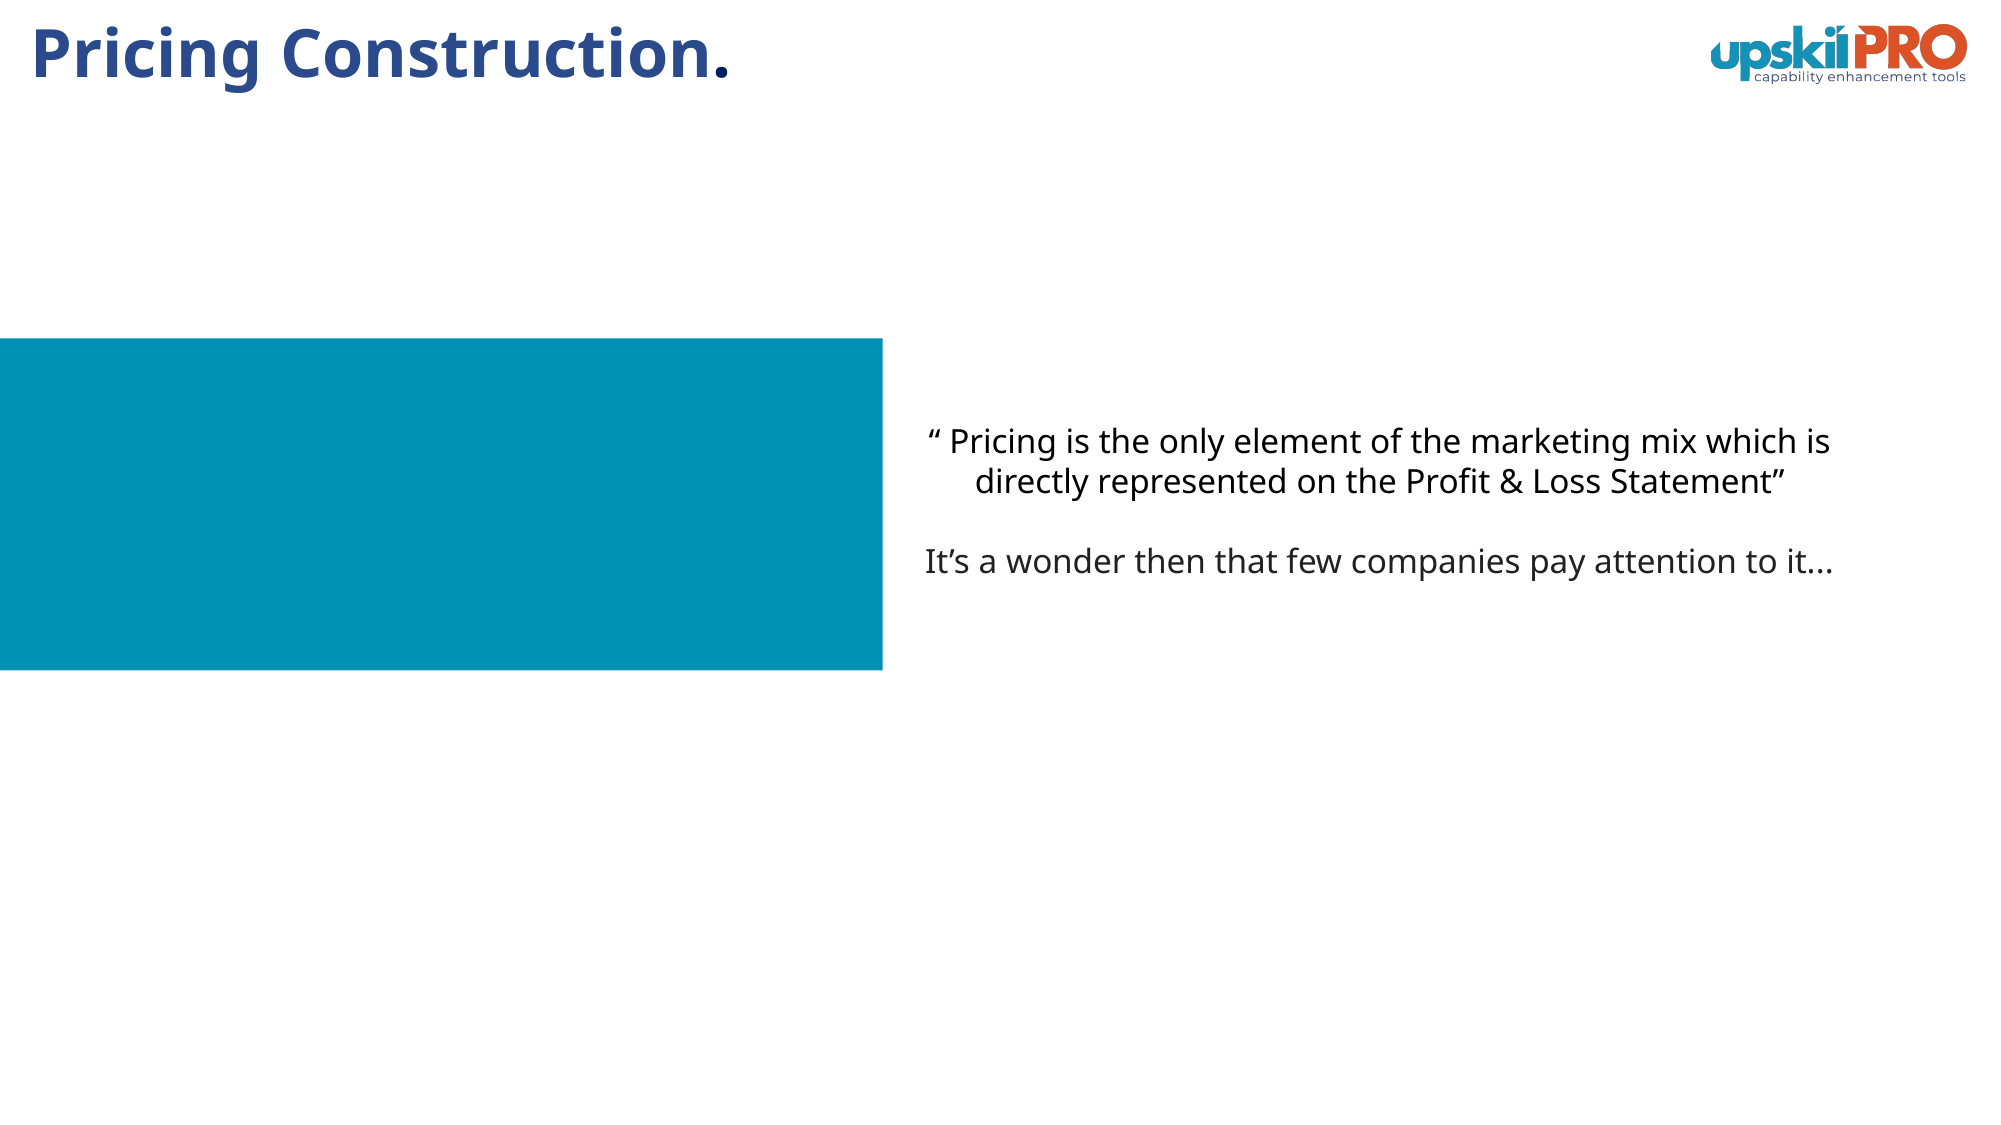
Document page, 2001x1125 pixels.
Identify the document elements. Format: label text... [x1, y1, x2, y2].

text_box Pricing Construction. [15, 3, 904, 99]
text_box [0, 337, 884, 671]
text_box “ Pricing is the only element of the marketing mix which is directly represented on the Profit & Loss Statement” It’s a wonder then that few companies pay attention to it... [884, 413, 1894, 628]
picture [1711, 24, 1967, 85]
